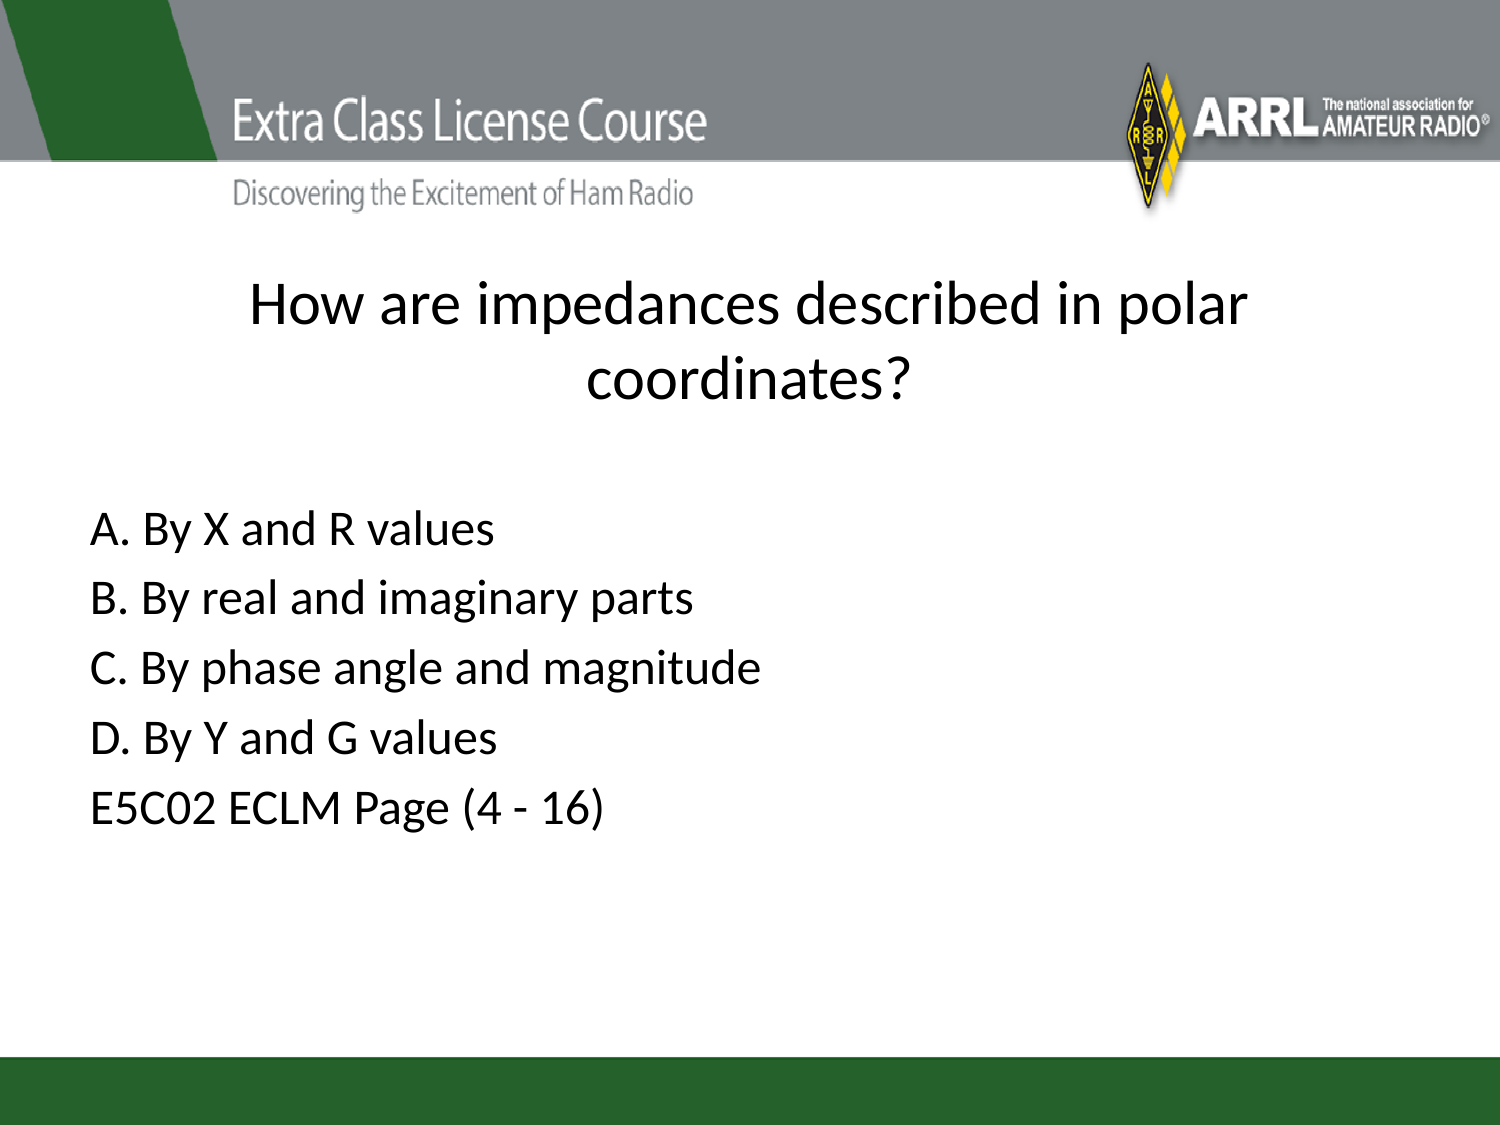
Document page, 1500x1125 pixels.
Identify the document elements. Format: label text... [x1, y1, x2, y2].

list A. By X and R values B. By real and imaginary parts C. By phase angle and magnitude D. By Y and G values E5C02 ECLM Page (4 - 16) [75, 487, 1425, 1005]
picture [0, 0, 1500, 1125]
title How are impedances described in polar coordinates? [75, 254, 1425, 435]
